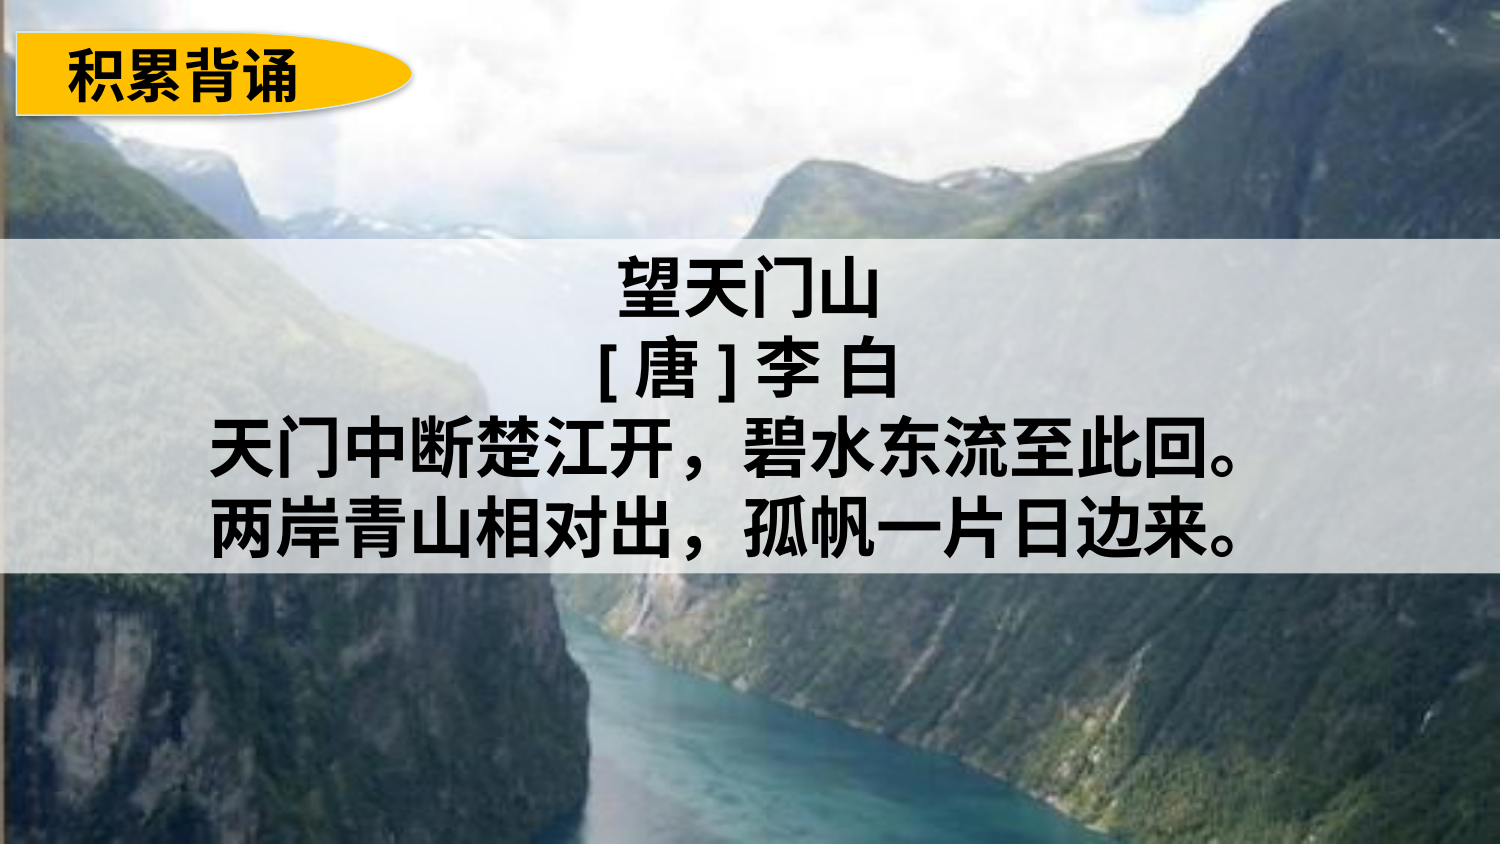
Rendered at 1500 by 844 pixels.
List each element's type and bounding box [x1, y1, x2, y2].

text_box [0, 31, 413, 116]
picture [0, 0, 1500, 844]
